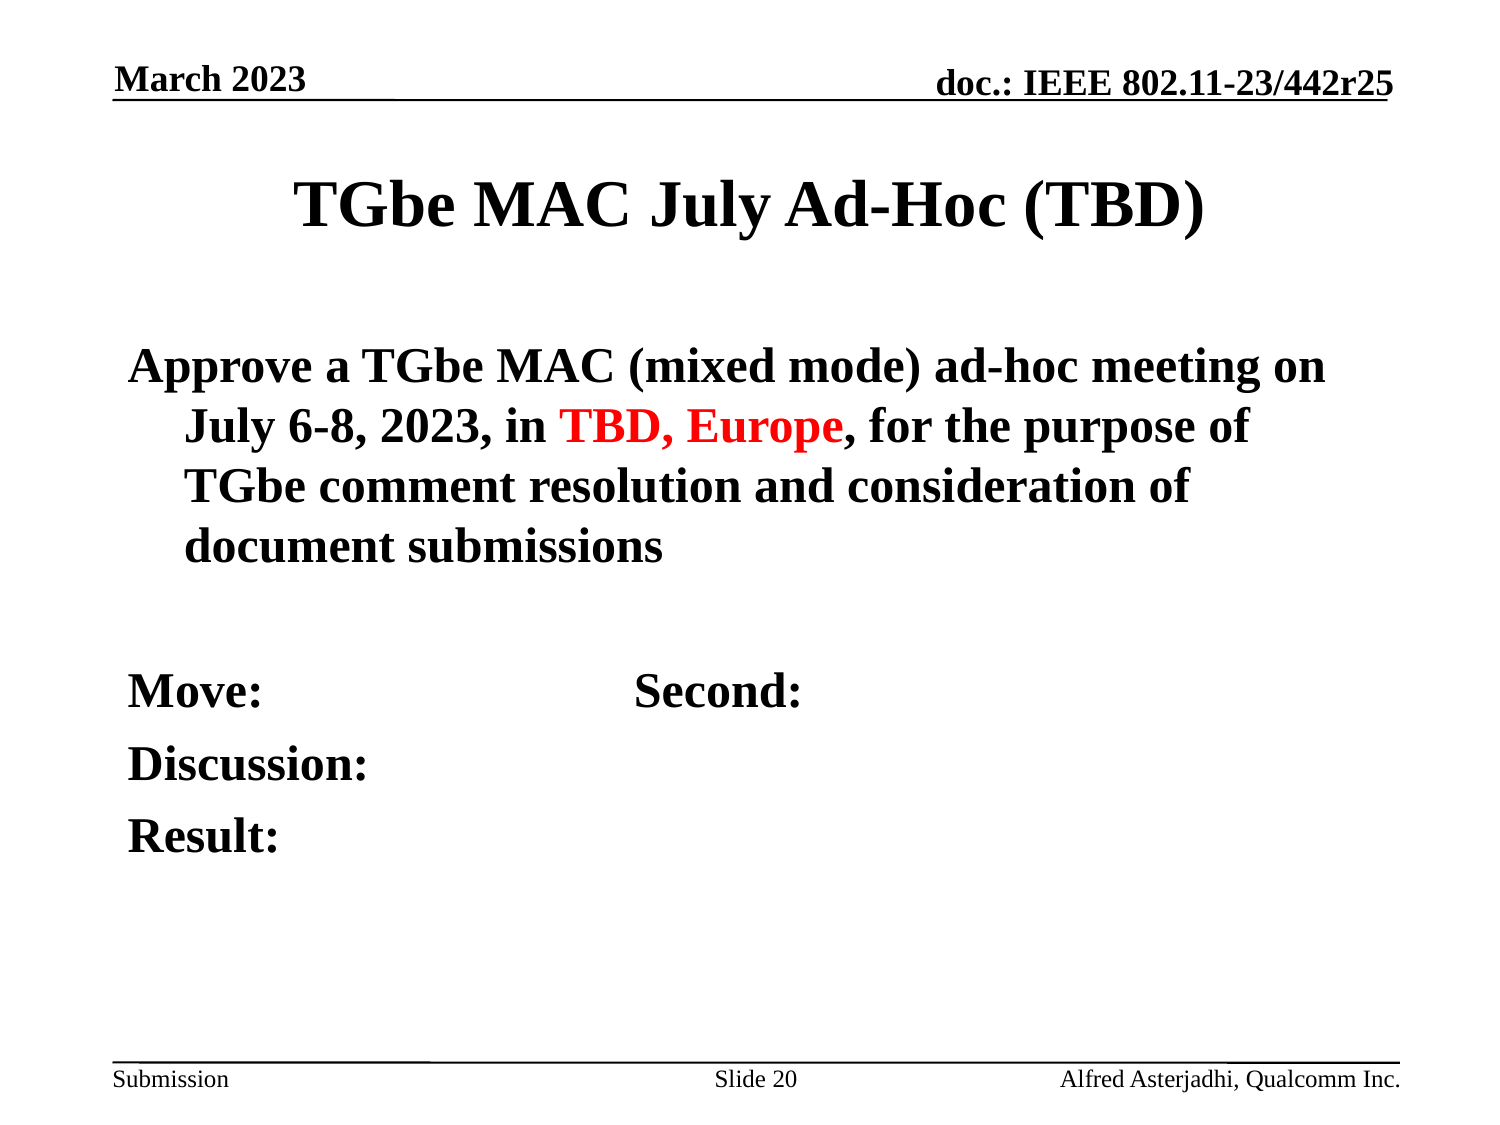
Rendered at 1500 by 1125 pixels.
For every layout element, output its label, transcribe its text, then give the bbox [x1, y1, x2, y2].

slide_number Slide 20 [712, 1061, 800, 1123]
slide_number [114, 54, 423, 100]
list Approve a TGbe MAC (mixed mode) ad-hoc meeting on July 6-8, 2023, in TBD, Europe, for the purpose of TGbe comment resolution and consideration of document submissions Move: Second: Discussion: Result: [112, 324, 1388, 1000]
title TGbe MAC July Ad-Hoc (TBD) [112, 112, 1388, 288]
footer Alfred Asterjadhi, Qualcomm Inc. [878, 1061, 1402, 1093]
